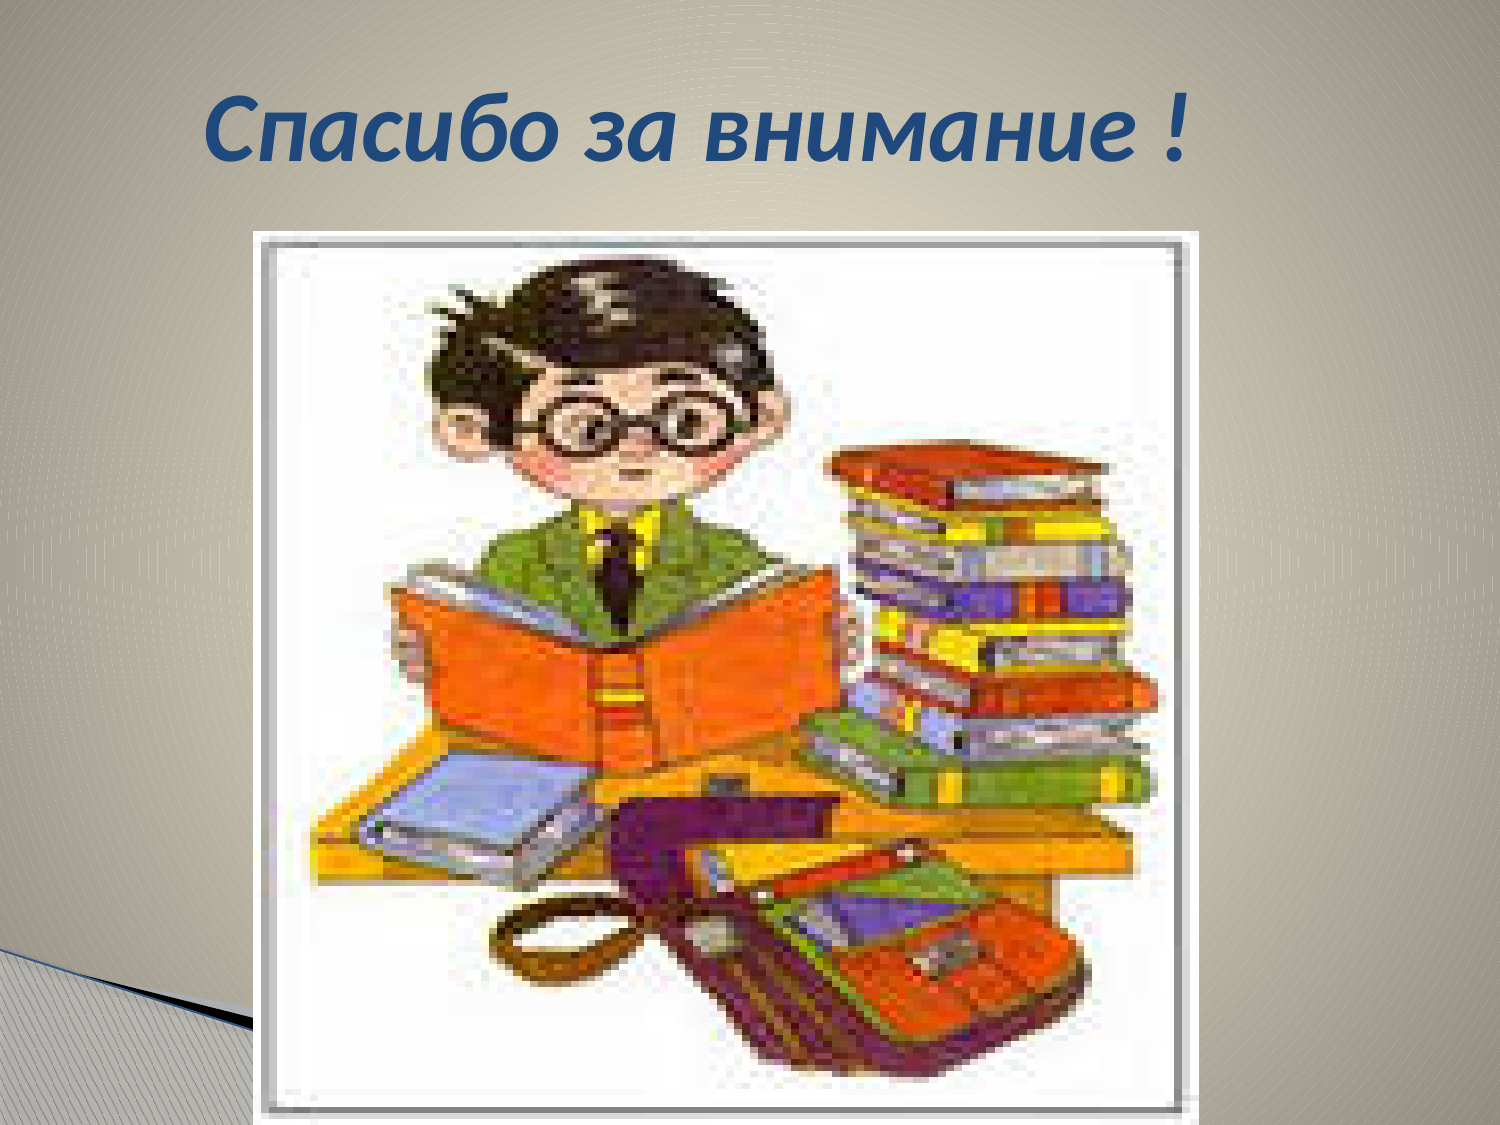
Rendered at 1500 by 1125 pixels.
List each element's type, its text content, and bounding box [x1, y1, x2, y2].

picture [253, 231, 1200, 1125]
title Спасибо за внимание ! [188, 35, 1468, 209]
